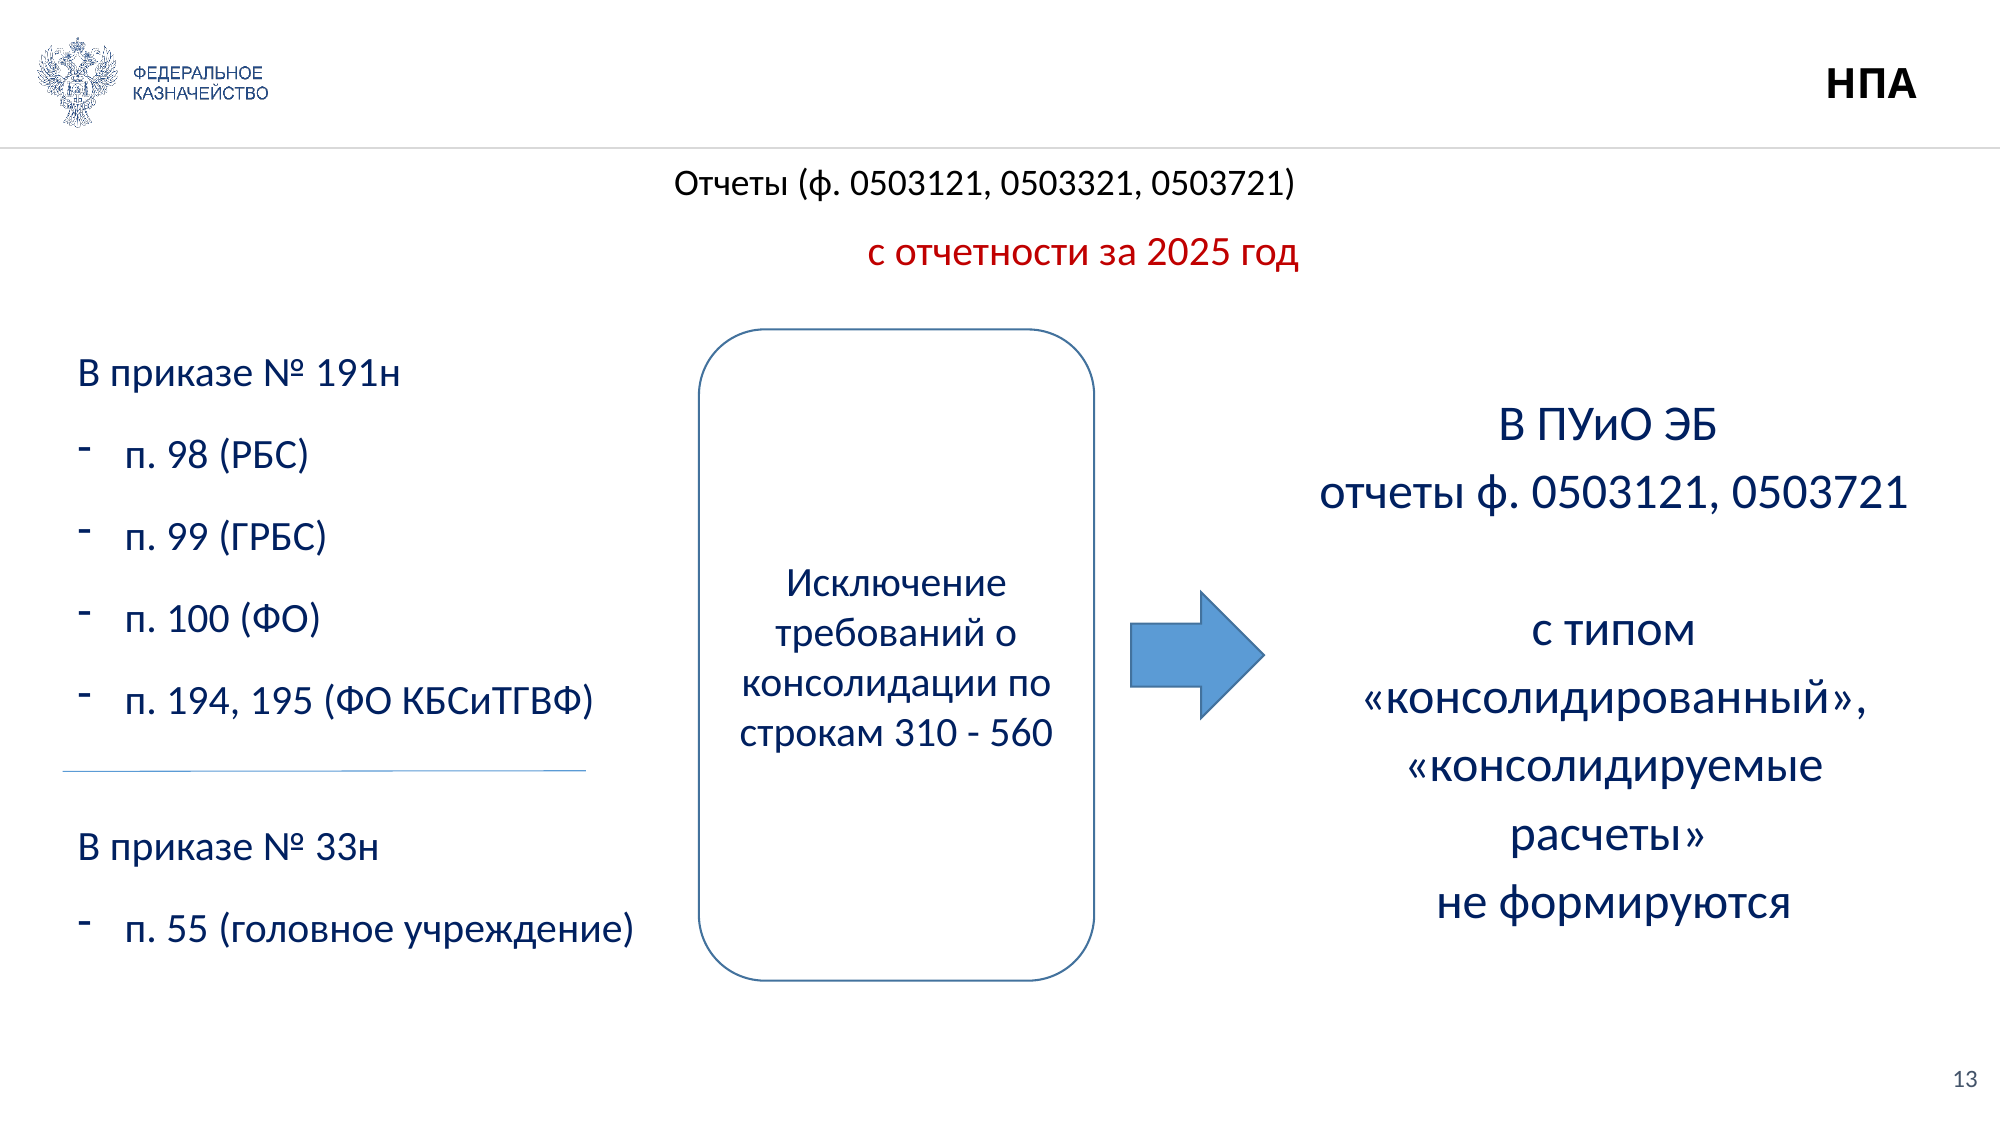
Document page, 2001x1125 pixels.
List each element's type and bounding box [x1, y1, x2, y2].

text_box [1300, 386, 1928, 924]
slide_number [1517, 1048, 1978, 1107]
text_box [62, 770, 690, 992]
text_box [659, 150, 1437, 211]
picture [37, 37, 268, 128]
text_box [1130, 589, 1266, 721]
text_box [268, 57, 1917, 108]
text_box [689, 216, 1478, 282]
text_box [62, 329, 690, 731]
text_box [697, 328, 1096, 982]
